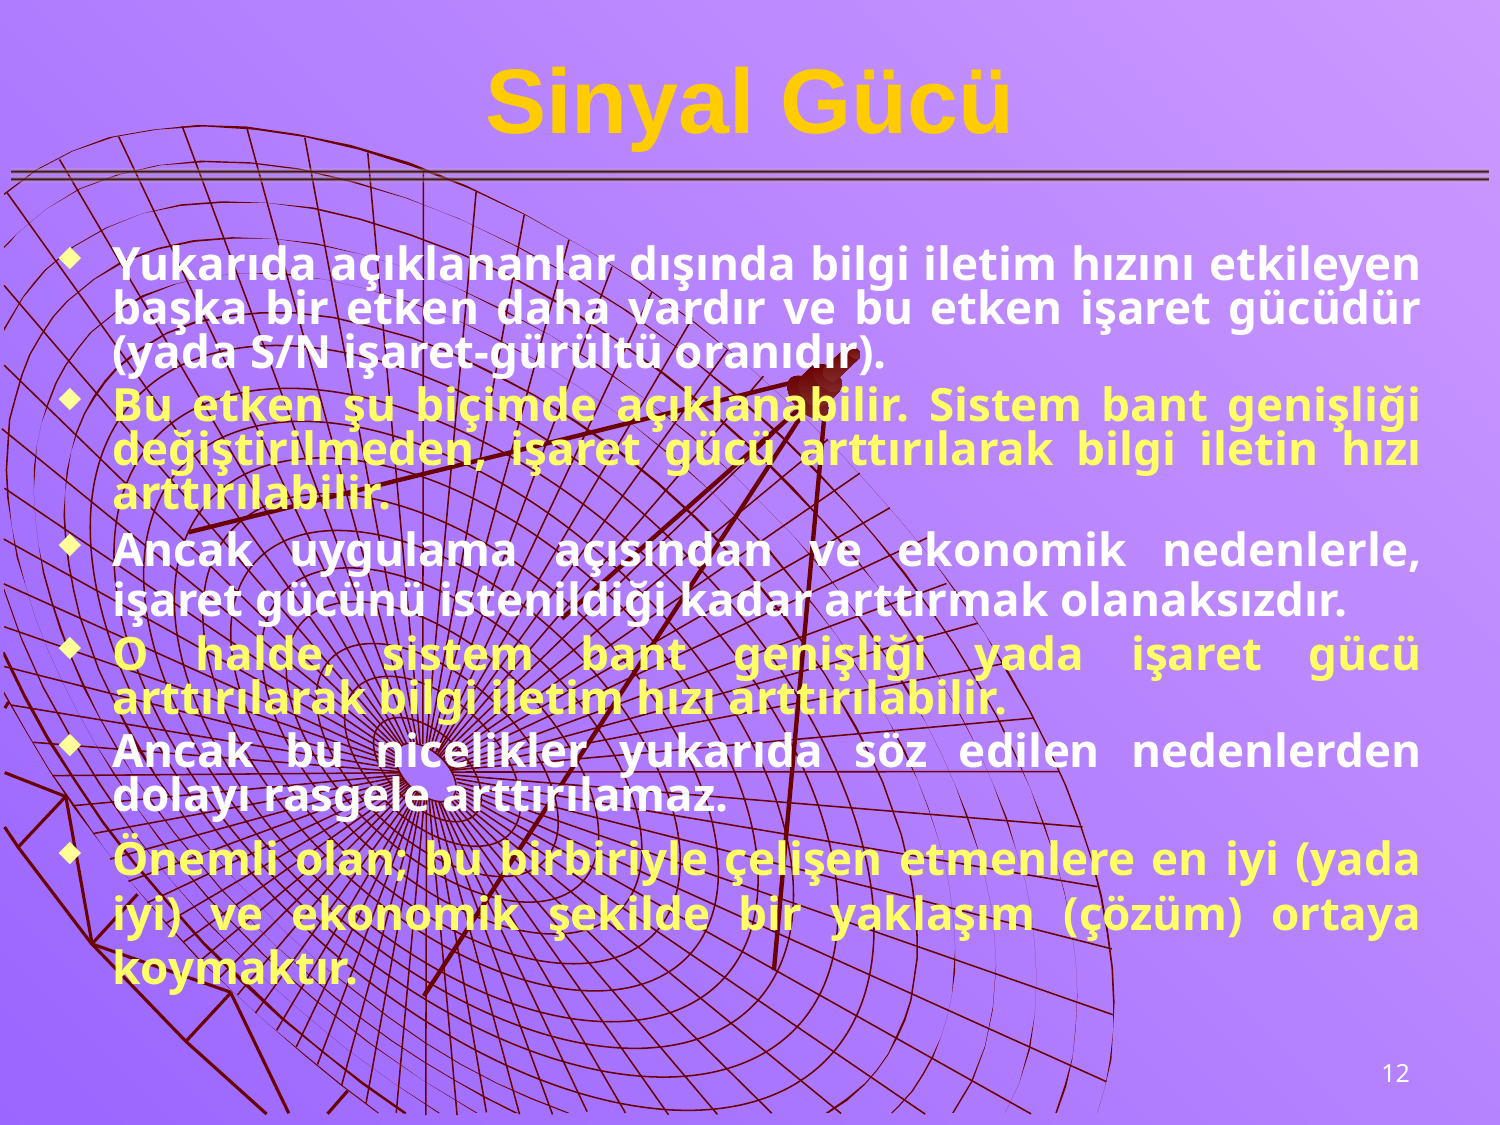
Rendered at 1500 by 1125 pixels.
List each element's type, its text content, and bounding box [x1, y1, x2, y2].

slide_number 12 [1074, 1073, 1426, 1100]
title Sinyal Gücü [0, 15, 1500, 179]
list Yukarıda açıklananlar dışında bilgi iletim hızını etkileyen başka bir etken daha vardır ve bu etken işaret gücüdür (yada S/N işaret-gürültü oranıdır). Bu etken şu biçimde açıklanabilir. Sistem bant genişliği değiştirilmeden, işaret gücü arttırılarak bilgi iletin hızı arttırılabilir. Ancak uygulama açısından ve ekonomik nedenlerle, işaret gücünü istenildiği kadar arttırmak olanaksızdır. O halde, sistem bant genişliği yada işaret gücü arttırılarak bilgi iletim hızı arttırılabilir. Ancak bu nicelikler yukarıda söz edilen nedenlerden dolayı rasgele arttırılamaz. Önemli olan; bu birbiriyle çelişen etmenlere en iyi (yada iyi) ve ekonomik şekilde bir yaklaşım (çözüm) ortaya koymaktır. [40, 237, 1437, 1073]
